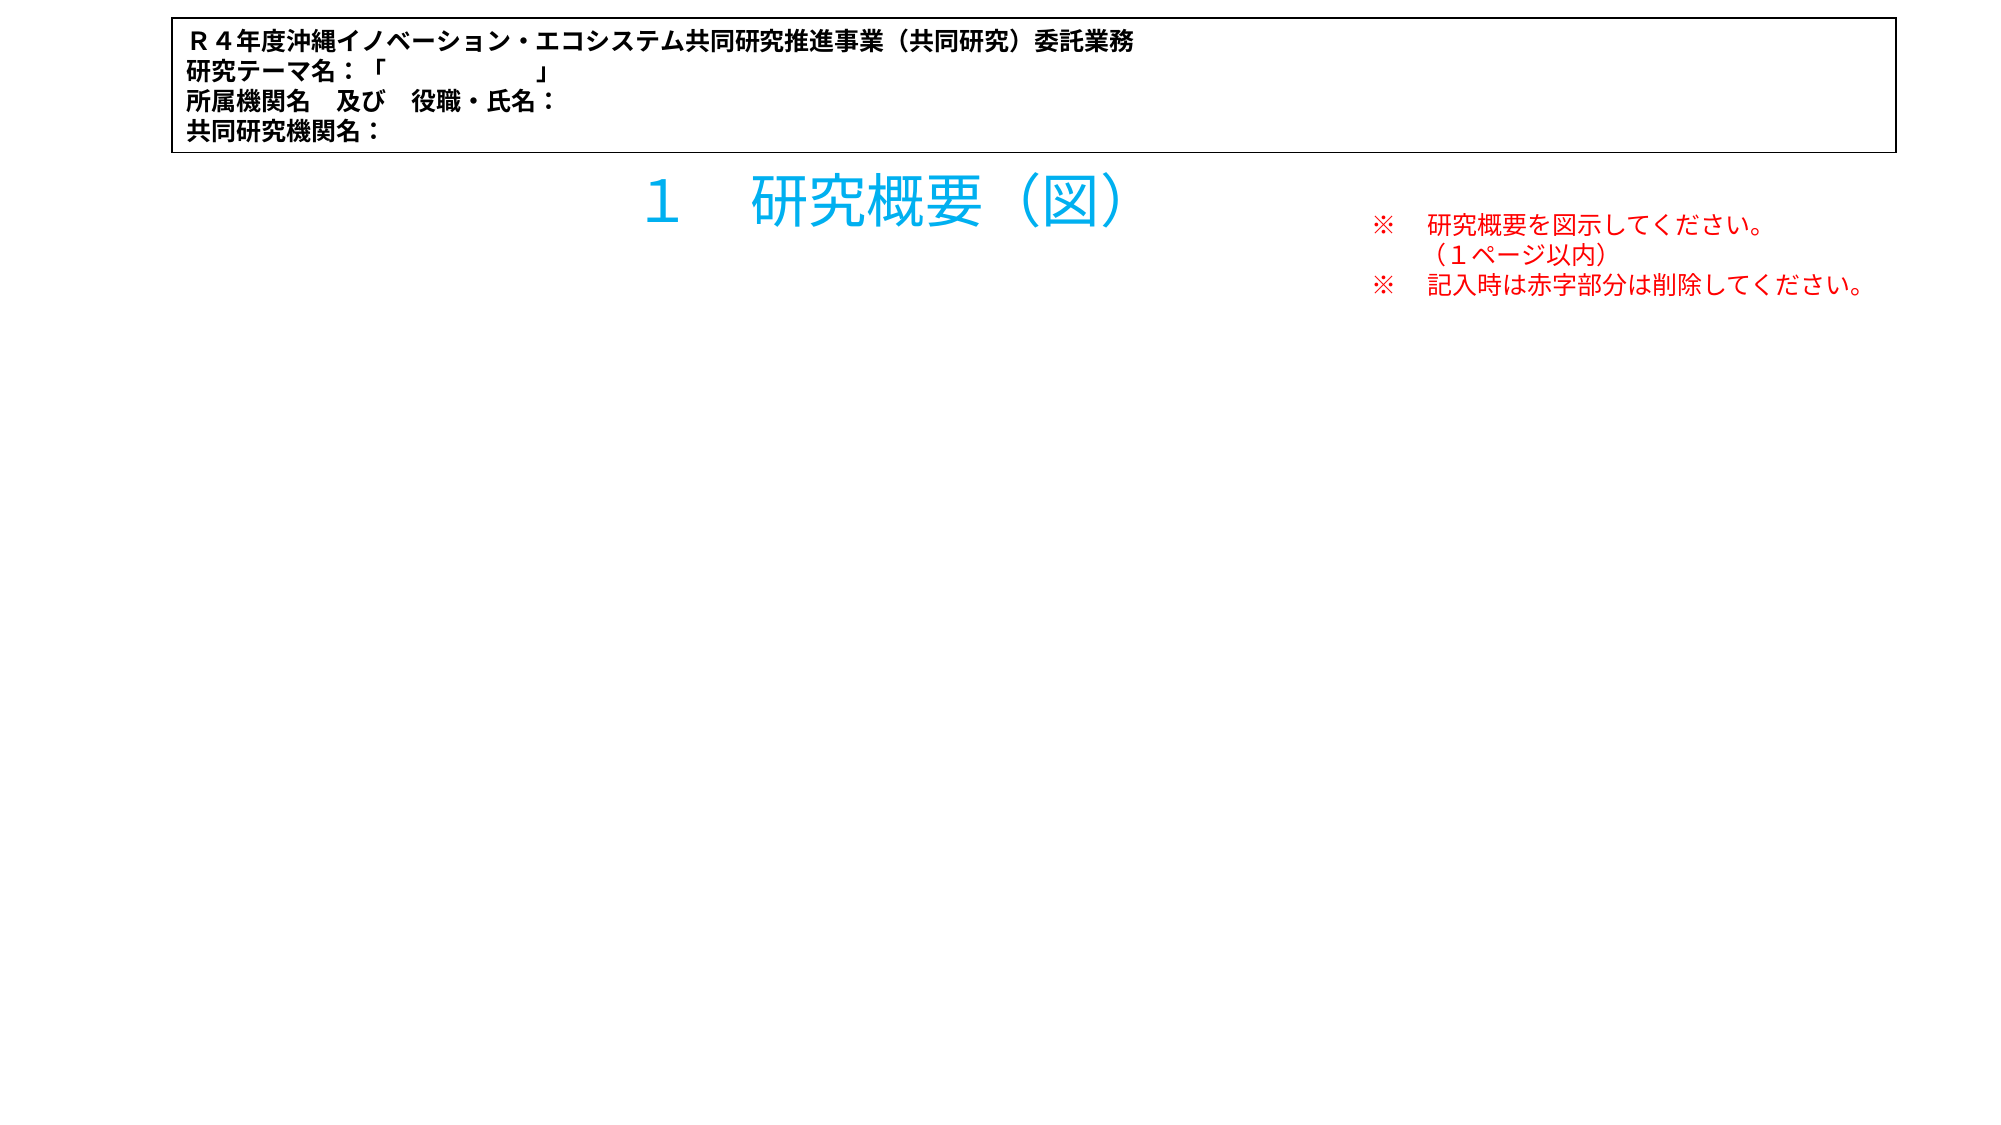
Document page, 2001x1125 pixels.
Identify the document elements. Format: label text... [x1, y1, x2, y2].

text_box Ｒ４年度沖縄イノベーション・エコシステム共同研究推進事業（共同研究）委託業務 研究テーマ名：「 」 所属機関名 及び 役職・氏名： 共同研究機関名： [171, 18, 1897, 153]
text_box １ 研究概要（図） [346, 154, 1446, 245]
text_box ※ 研究概要を図示してください。 （１ページ以内） ※ 記入時は赤字部分は削除してください。 [1356, 202, 1880, 307]
